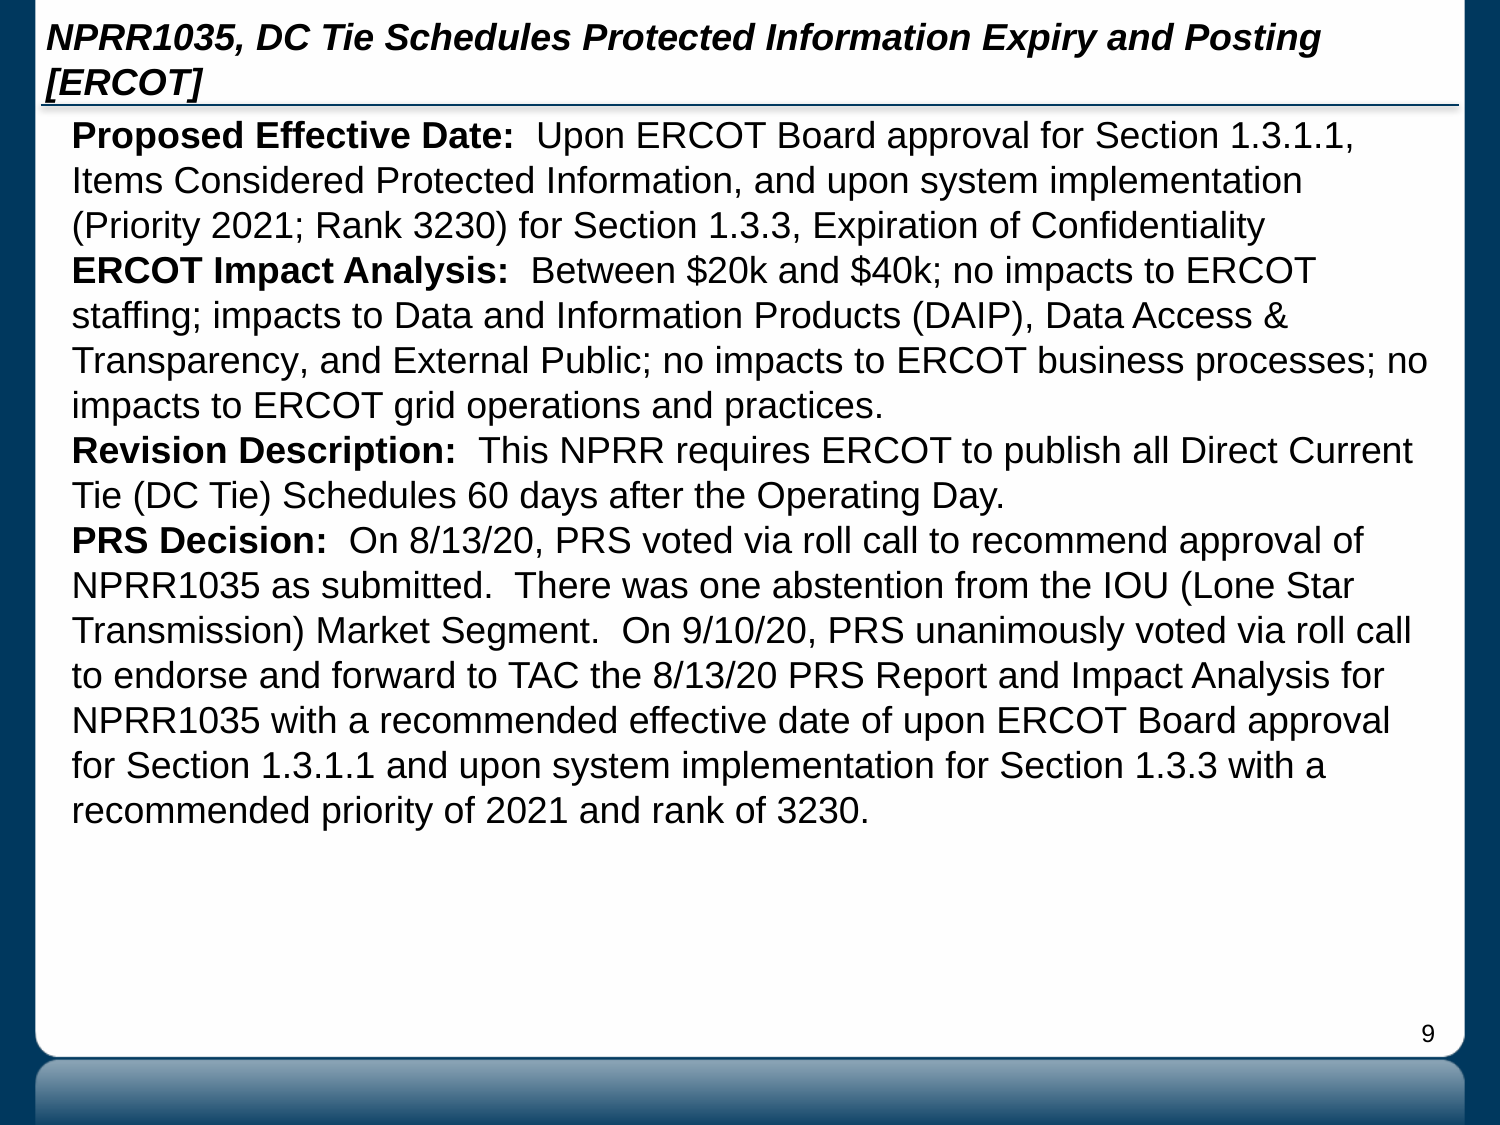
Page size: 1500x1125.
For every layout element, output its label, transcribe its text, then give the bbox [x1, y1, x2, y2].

title NPRR1035, DC Tie Schedules Protected Information Expiry and Posting [ERCOT] [31, 20, 1464, 97]
picture [35, 0, 1465, 1125]
text_box Proposed Effective Date: Upon ERCOT Board approval for Section 1.3.1.1, Items Considered Protected Information, and upon system implementation (Priority 2021; Rank 3230) for Section 1.3.3, Expiration of Confidentiality ERCOT Impact Analysis: Between $20k and $40k; no impacts to ERCOT staffing; impacts to Data and Information Products (DAIP), Data Access & Transparency, and External Public; no impacts to ERCOT business processes; no impacts to ERCOT grid operations and practices. Revision Description: This NPRR requires ERCOT to publish all Direct Current Tie (DC Tie) Schedules 60 days after the Operating Day. PRS Decision: On 8/13/20, PRS voted via roll call to recommend approval of NPRR1035 as submitted. There was one abstention from the IOU (Lone Star Transmission) Market Segment. On 9/10/20, PRS unanimously voted via roll call to endorse and forward to TAC the 8/13/20 PRS Report and Impact Analysis for NPRR1035 with a recommended effective date of upon ERCOT Board approval for Section 1.3.1.1 and upon system implementation for Section 1.3.3 with a recommended priority of 2021 and rank of 3230. [56, 103, 1448, 839]
